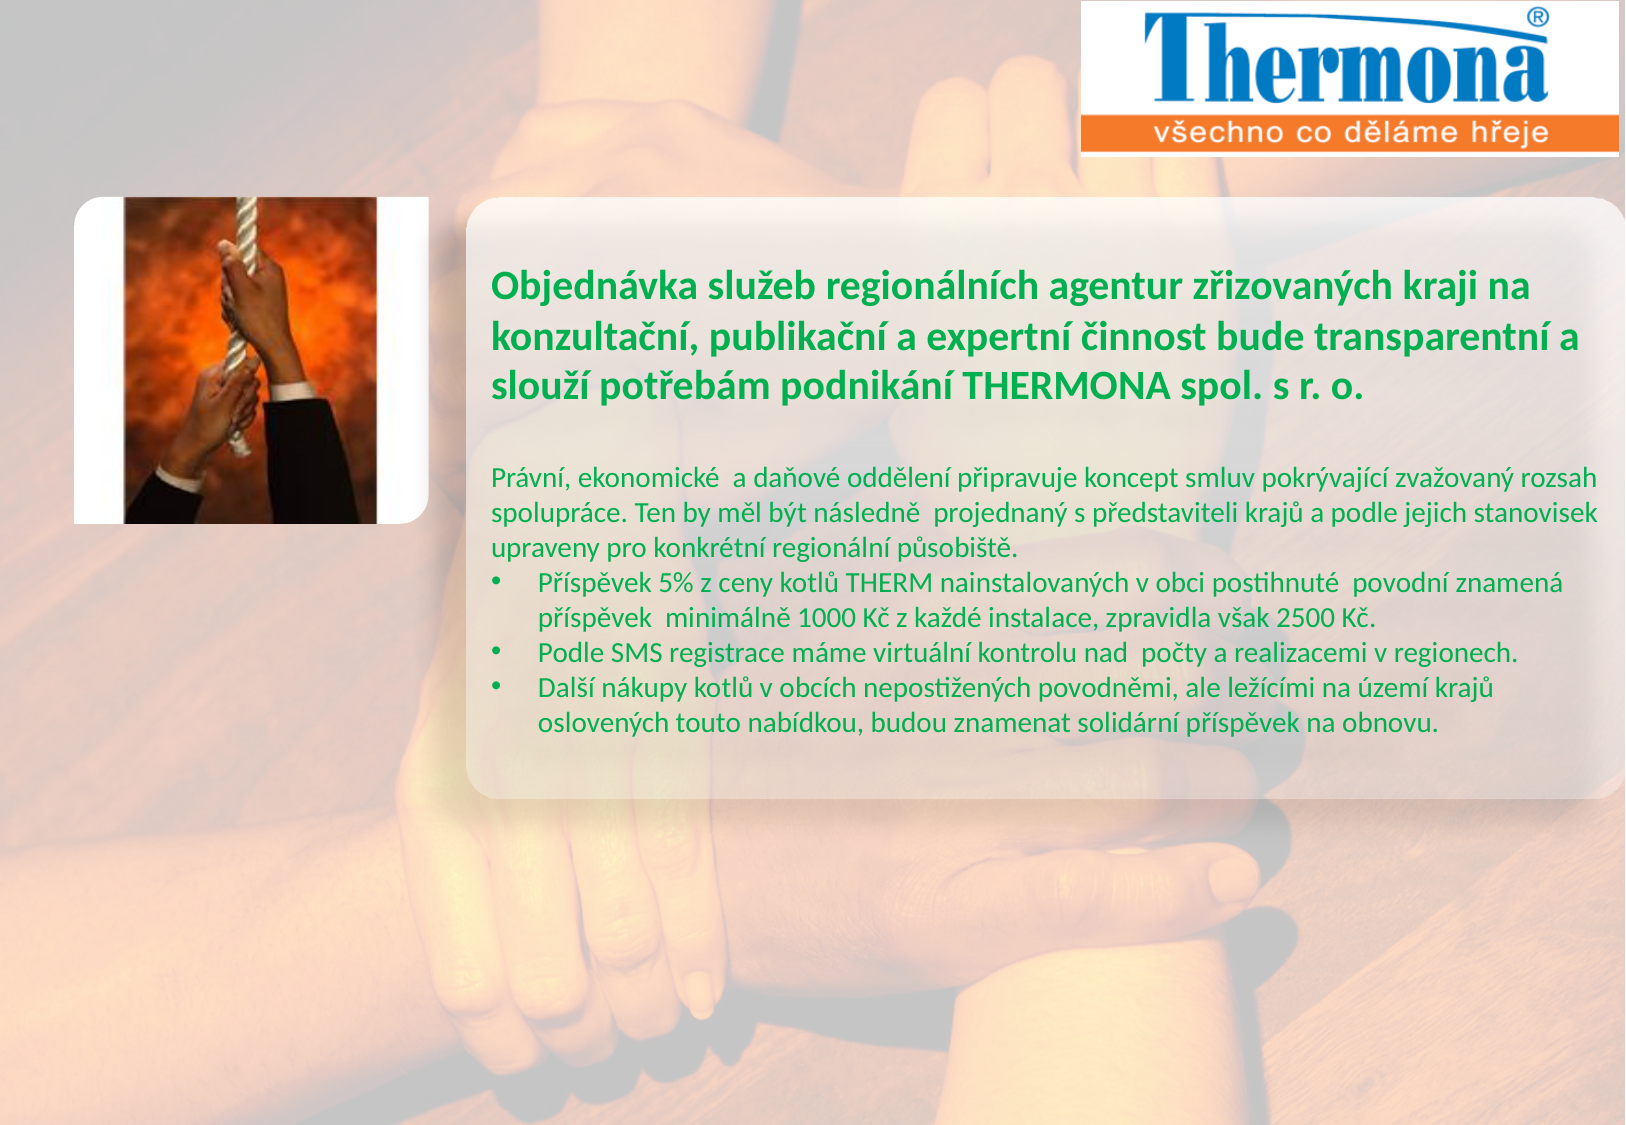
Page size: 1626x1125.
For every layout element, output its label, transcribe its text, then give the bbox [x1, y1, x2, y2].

picture [73, 196, 429, 525]
text_box Objednávka služeb regionálních agentur zřizovaných kraji na konzultační, publikační a expertní činnost bude transparentní a slouží potřebám podnikání THERMONA spol. s r. o. Právní, ekonomické a daňové oddělení připravuje koncept smluv pokrývající zvažovaný rozsah spolupráce. Ten by měl být následně projednaný s představiteli krajů a podle jejich stanovisek upraveny pro konkrétní regionální působiště. Příspěvek 5% z ceny kotlů THERM nainstalovaných v obci postihnuté povodní znamená příspěvek minimálně 1000 Kč z každé instalace, zpravidla však 2500 Kč. Podle SMS registrace máme virtuální kontrolu nad počty a realizacemi v regionech. Další nákupy kotlů v obcích nepostižených povodněmi, ale ležícími na území krajů oslovených touto nabídkou, budou znamenat solidární příspěvek na obnovu. [464, 195, 1625, 801]
picture [1080, 1, 1619, 157]
